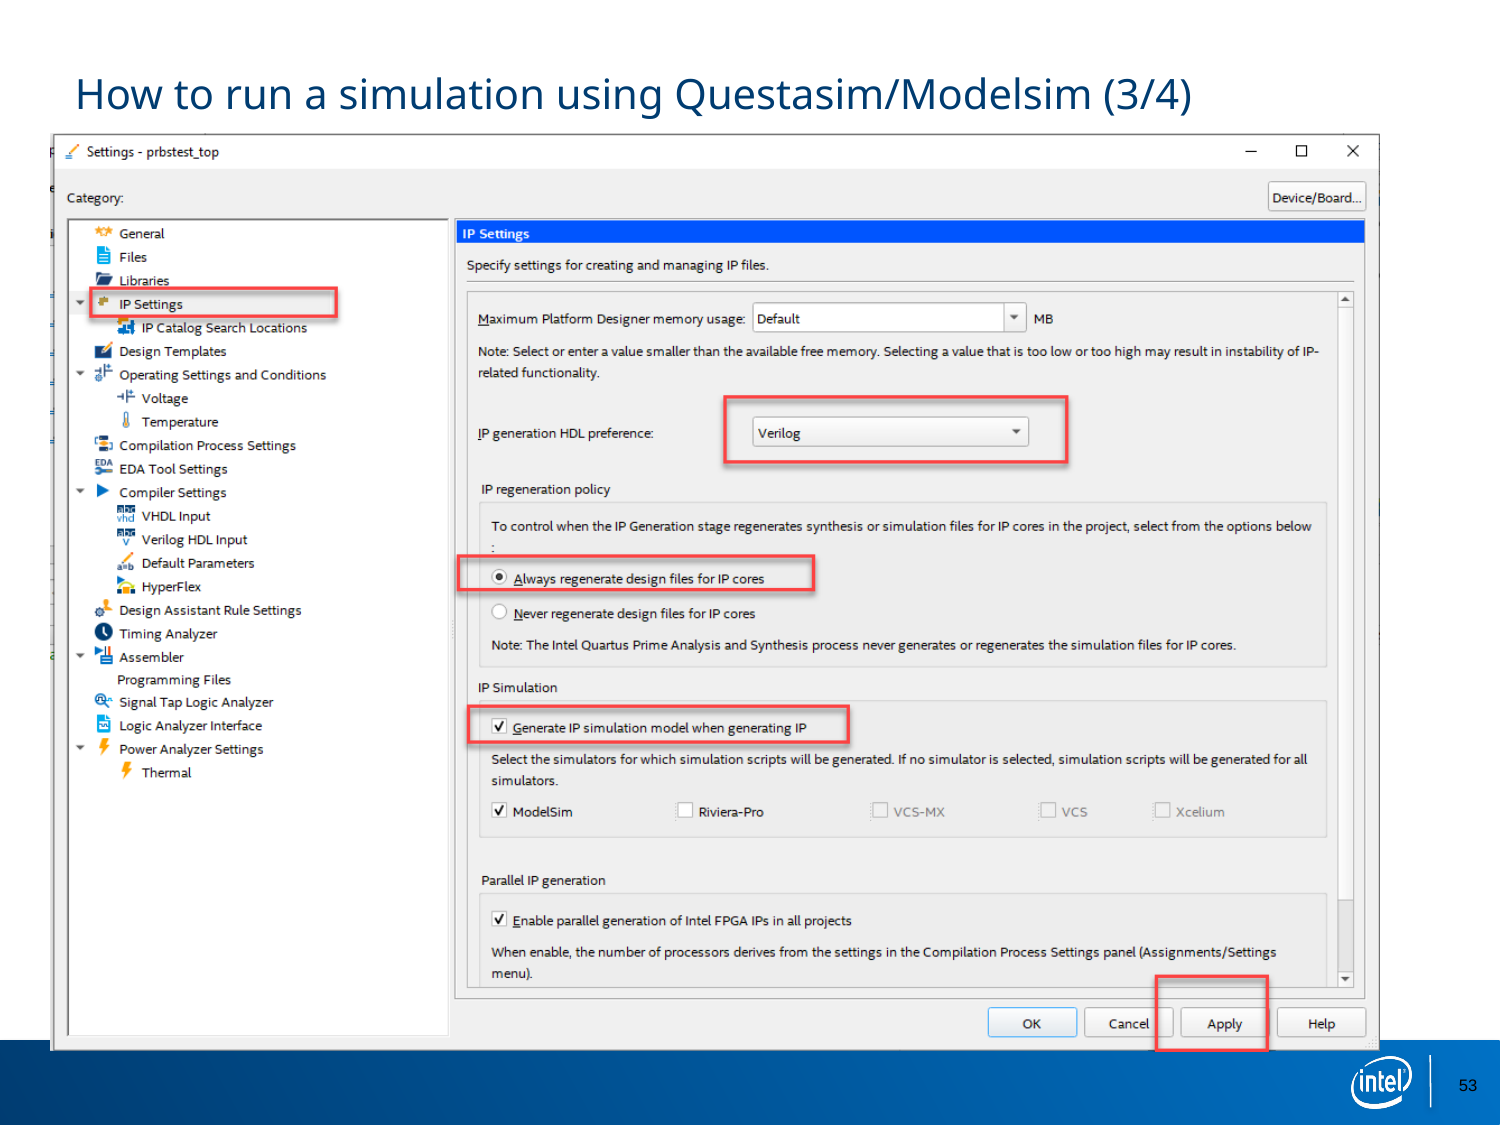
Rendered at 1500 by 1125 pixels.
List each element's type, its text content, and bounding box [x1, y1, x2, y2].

title How to run a simulation using Questasim/Modelsim (3/4) [74, 67, 1478, 258]
picture [49, 133, 1380, 1053]
slide_number 53 [1127, 1055, 1478, 1116]
